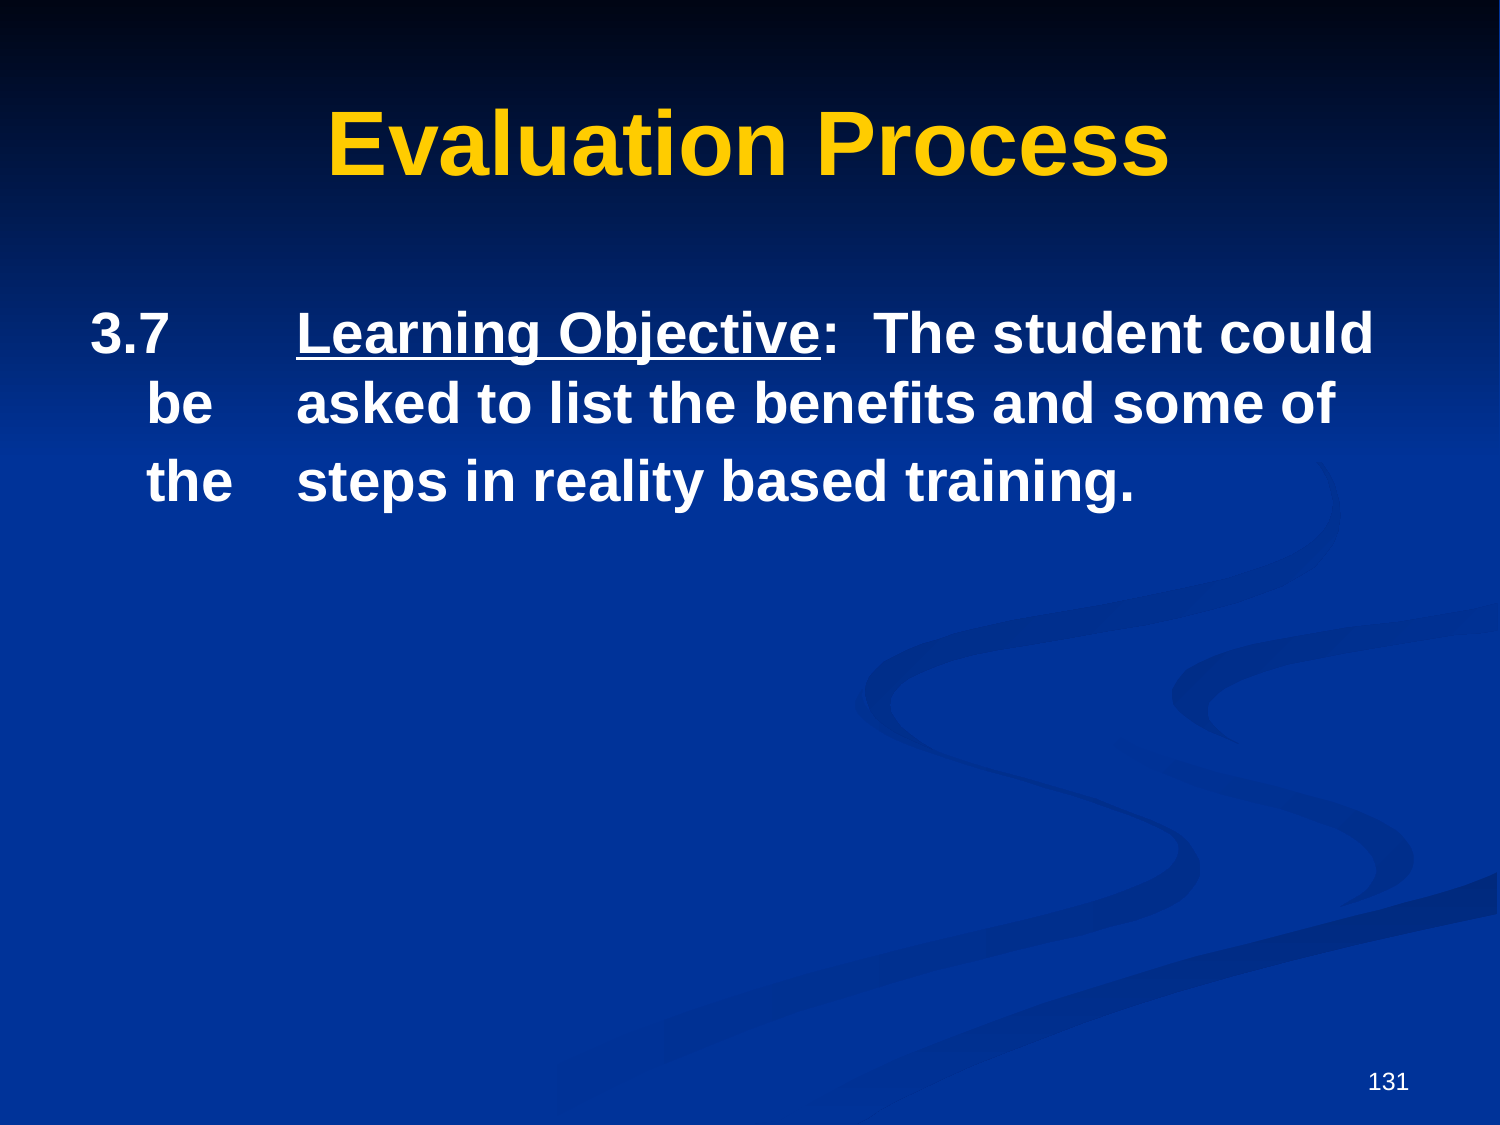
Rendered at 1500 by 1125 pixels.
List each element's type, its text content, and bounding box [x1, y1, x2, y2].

slide_number 131 [1074, 1031, 1426, 1104]
title Evaluation Process [74, 44, 1426, 233]
list 3.7 Learning Objective: The student could be asked to list the benefits and some of the steps in reality based training. [74, 287, 1426, 1031]
